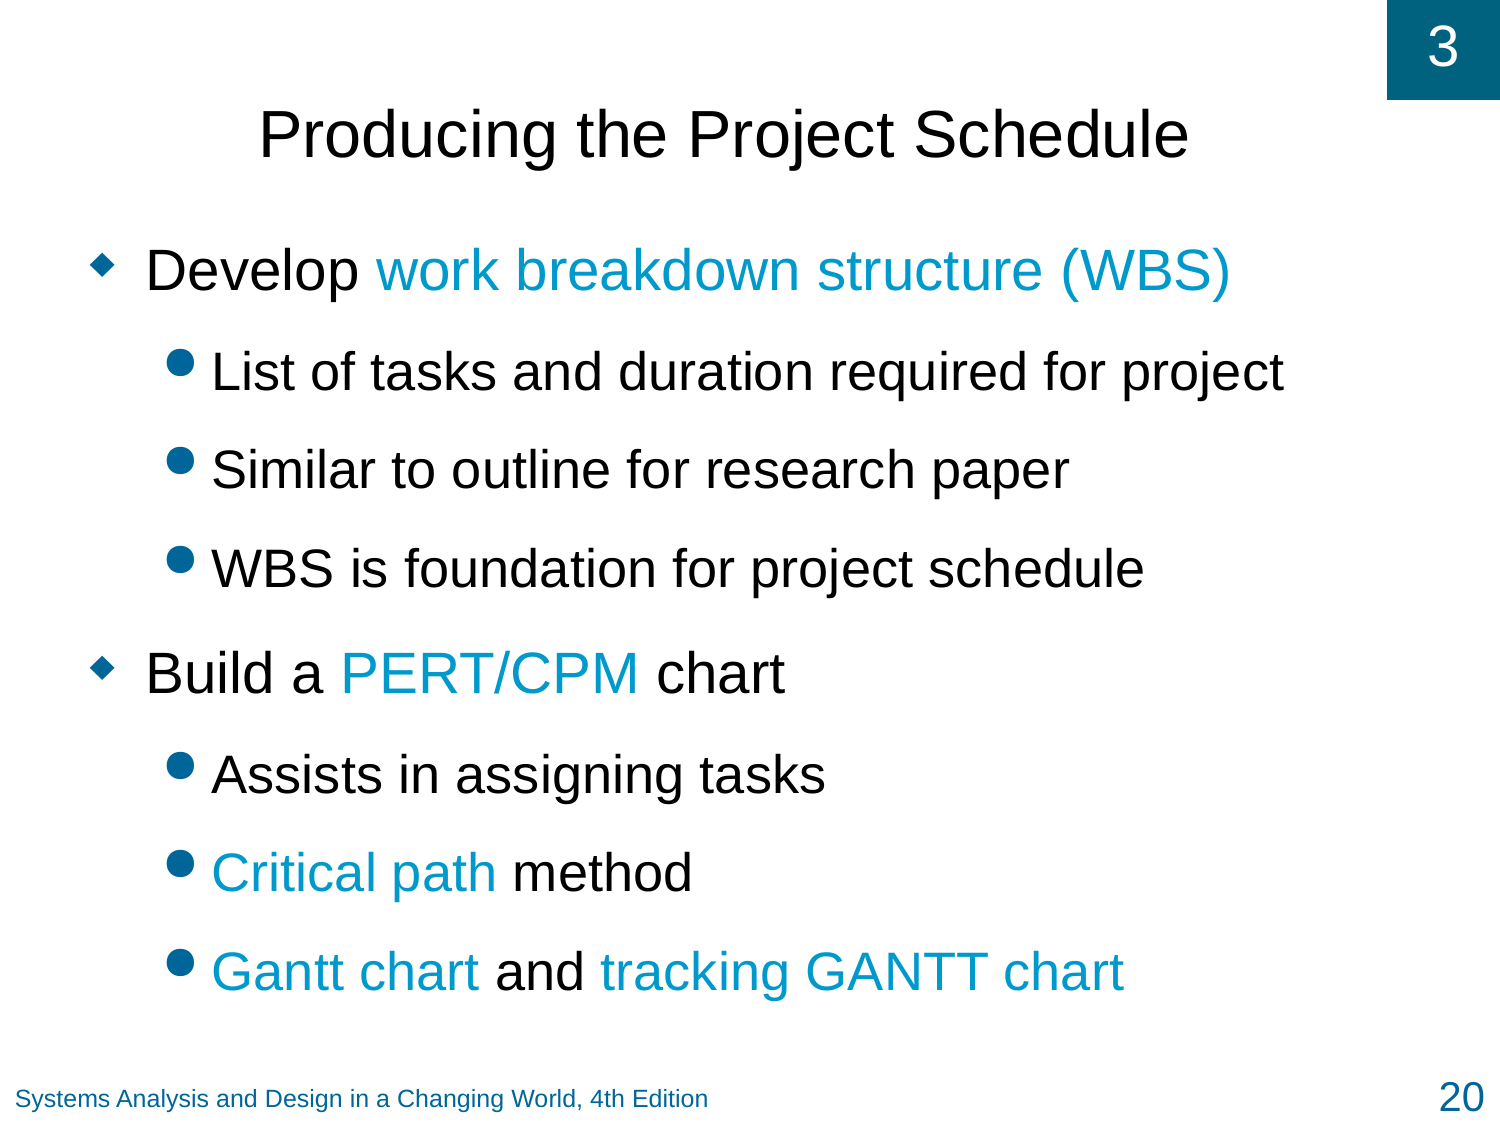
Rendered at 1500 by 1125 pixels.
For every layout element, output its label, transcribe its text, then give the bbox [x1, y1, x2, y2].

footer Systems Analysis and Design in a Changing World, 4th Edition [0, 1074, 1138, 1125]
title Producing the Project Schedule [74, 37, 1376, 224]
list Develop work breakdown structure (WBS)‏ List of tasks and duration required for project Similar to outline for research paper WBS is foundation for project schedule Build a PERT/CPM chart Assists in assigning tasks Critical path method Gantt chart and tracking GANTT chart [74, 224, 1451, 1038]
slide_number 20 [1149, 1062, 1500, 1125]
